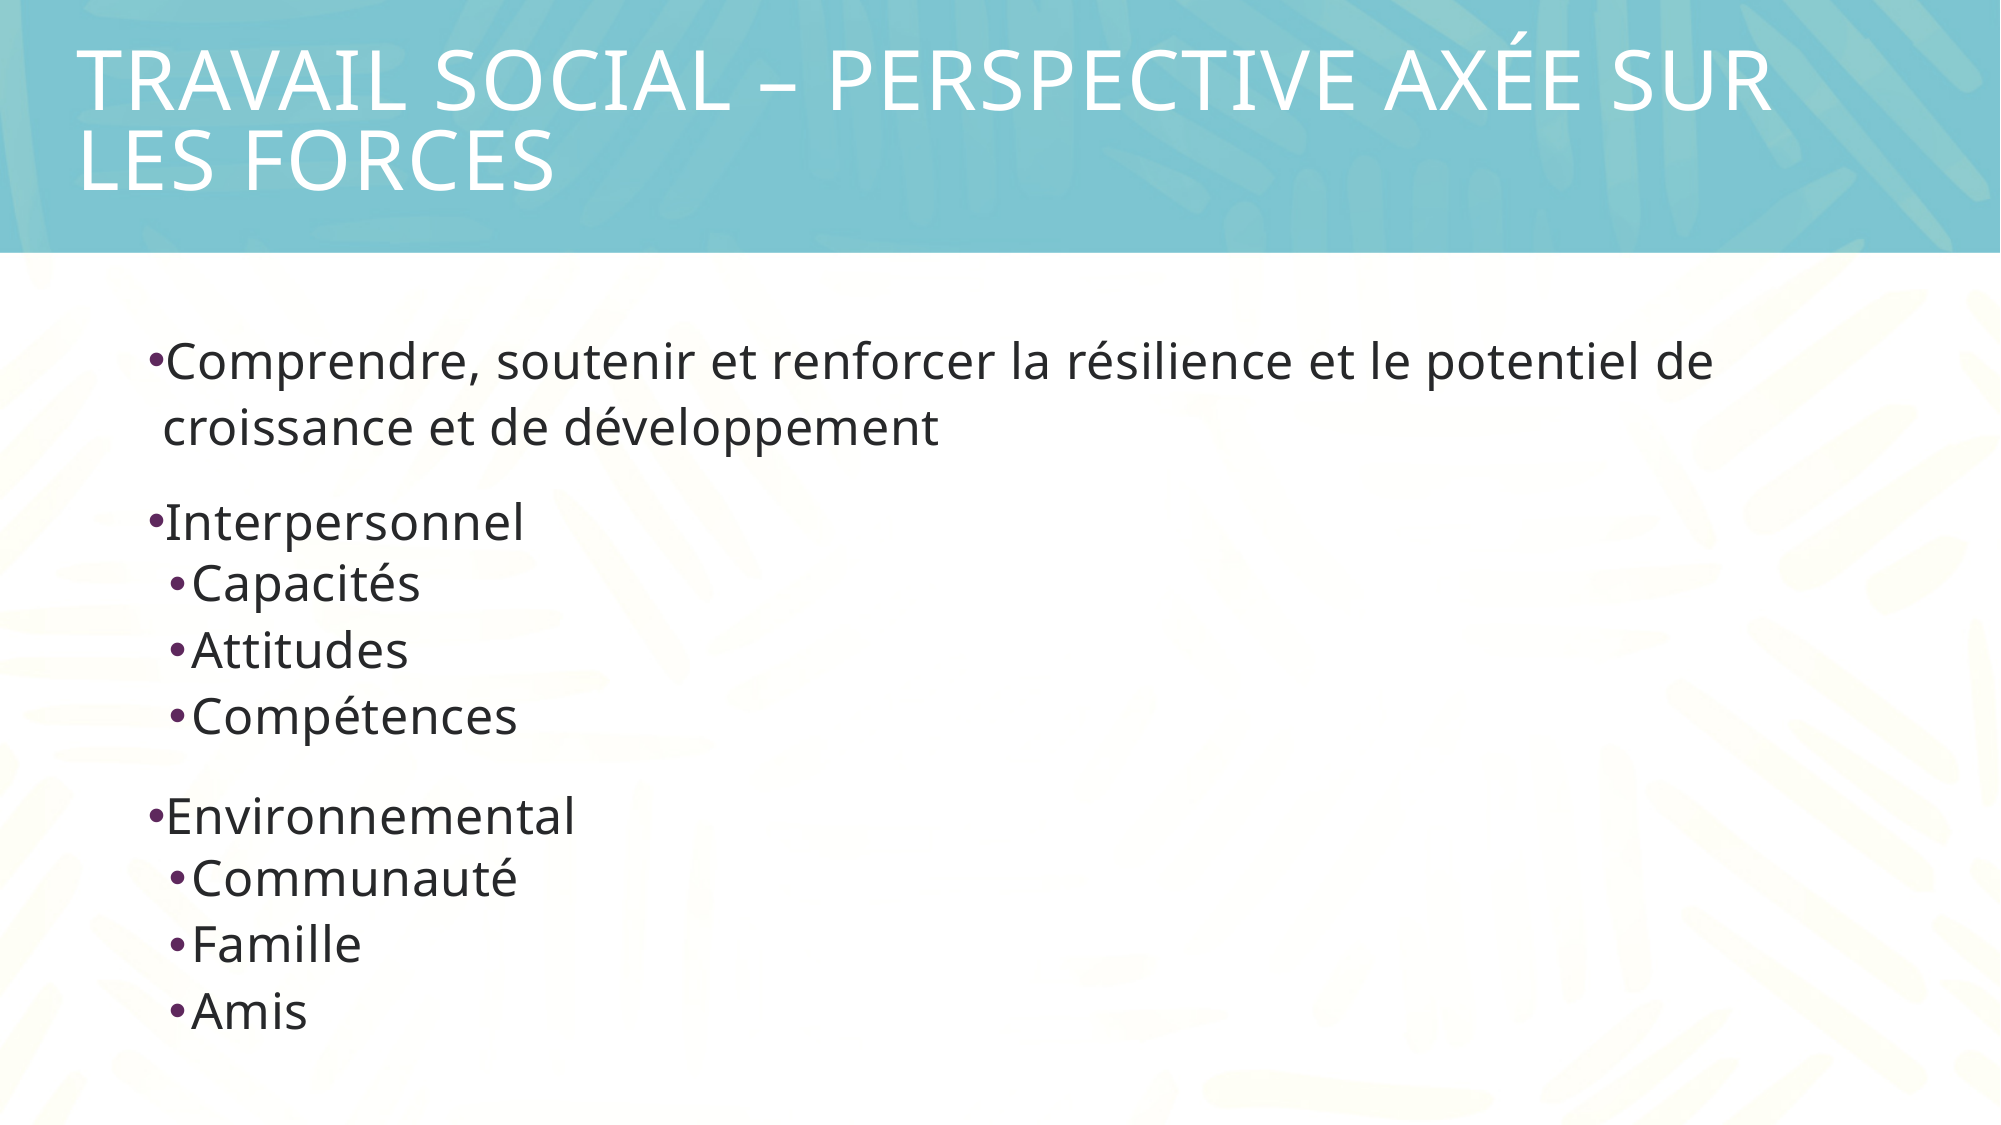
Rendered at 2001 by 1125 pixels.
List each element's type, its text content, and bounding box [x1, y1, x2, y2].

list Comprendre, soutenir et renforcer la résilience et le potentiel de croissance et de développement Interpersonnel Capacités Attitudes Compétences Environnemental Communauté Famille Amis [140, 315, 1736, 976]
picture [0, 0, 2000, 1125]
title Travail social – Perspective axée sur les forces [61, 33, 1938, 220]
